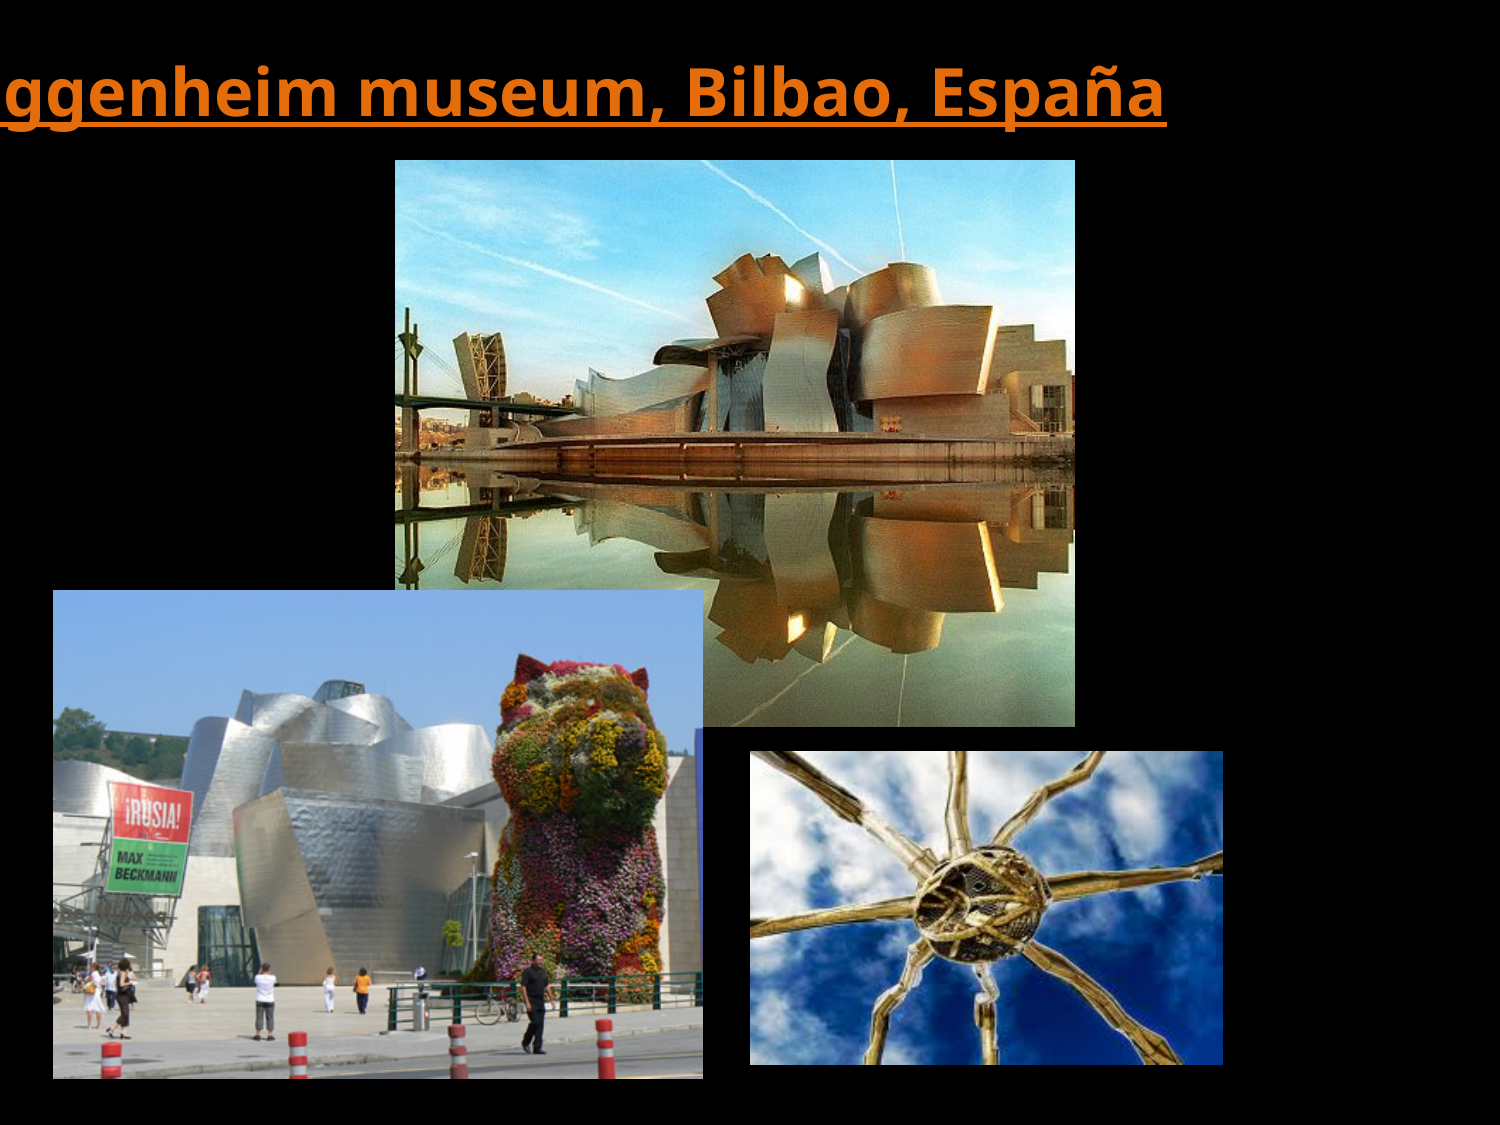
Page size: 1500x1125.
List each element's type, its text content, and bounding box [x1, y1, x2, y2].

picture [52, 160, 1075, 1080]
text_box Guggenheim museum, Bilbao, España [0, 42, 1182, 218]
picture [749, 751, 1223, 1065]
